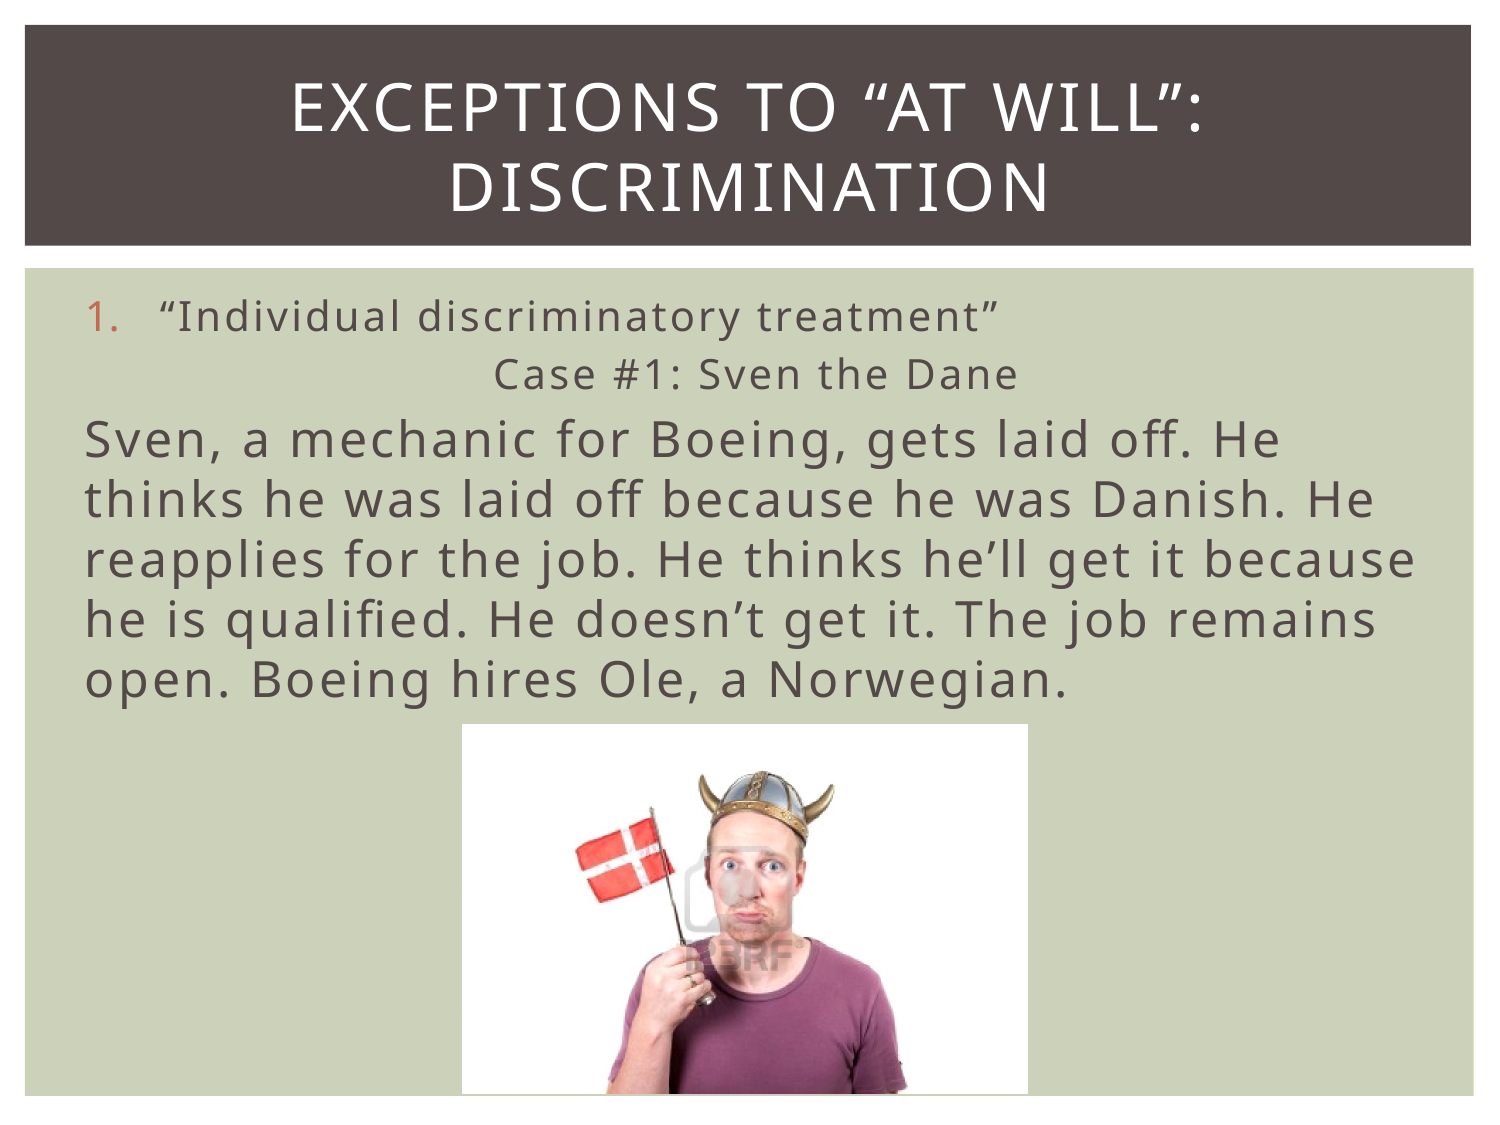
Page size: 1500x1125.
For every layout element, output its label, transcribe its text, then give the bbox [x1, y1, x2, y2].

list “Individual discriminatory treatment” Case #1: Sven the Dane Sven, a mechanic for Boeing, gets laid off. He thinks he was laid off because he was Danish. He reapplies for the job. He thinks he’ll get it because he is qualified. He doesn’t get it. The job remains open. Boeing hires Ole, a Norwegian. [62, 281, 1442, 1005]
title Exceptions to “at will”: Discrimination [62, 58, 1438, 232]
picture [462, 724, 1028, 1095]
